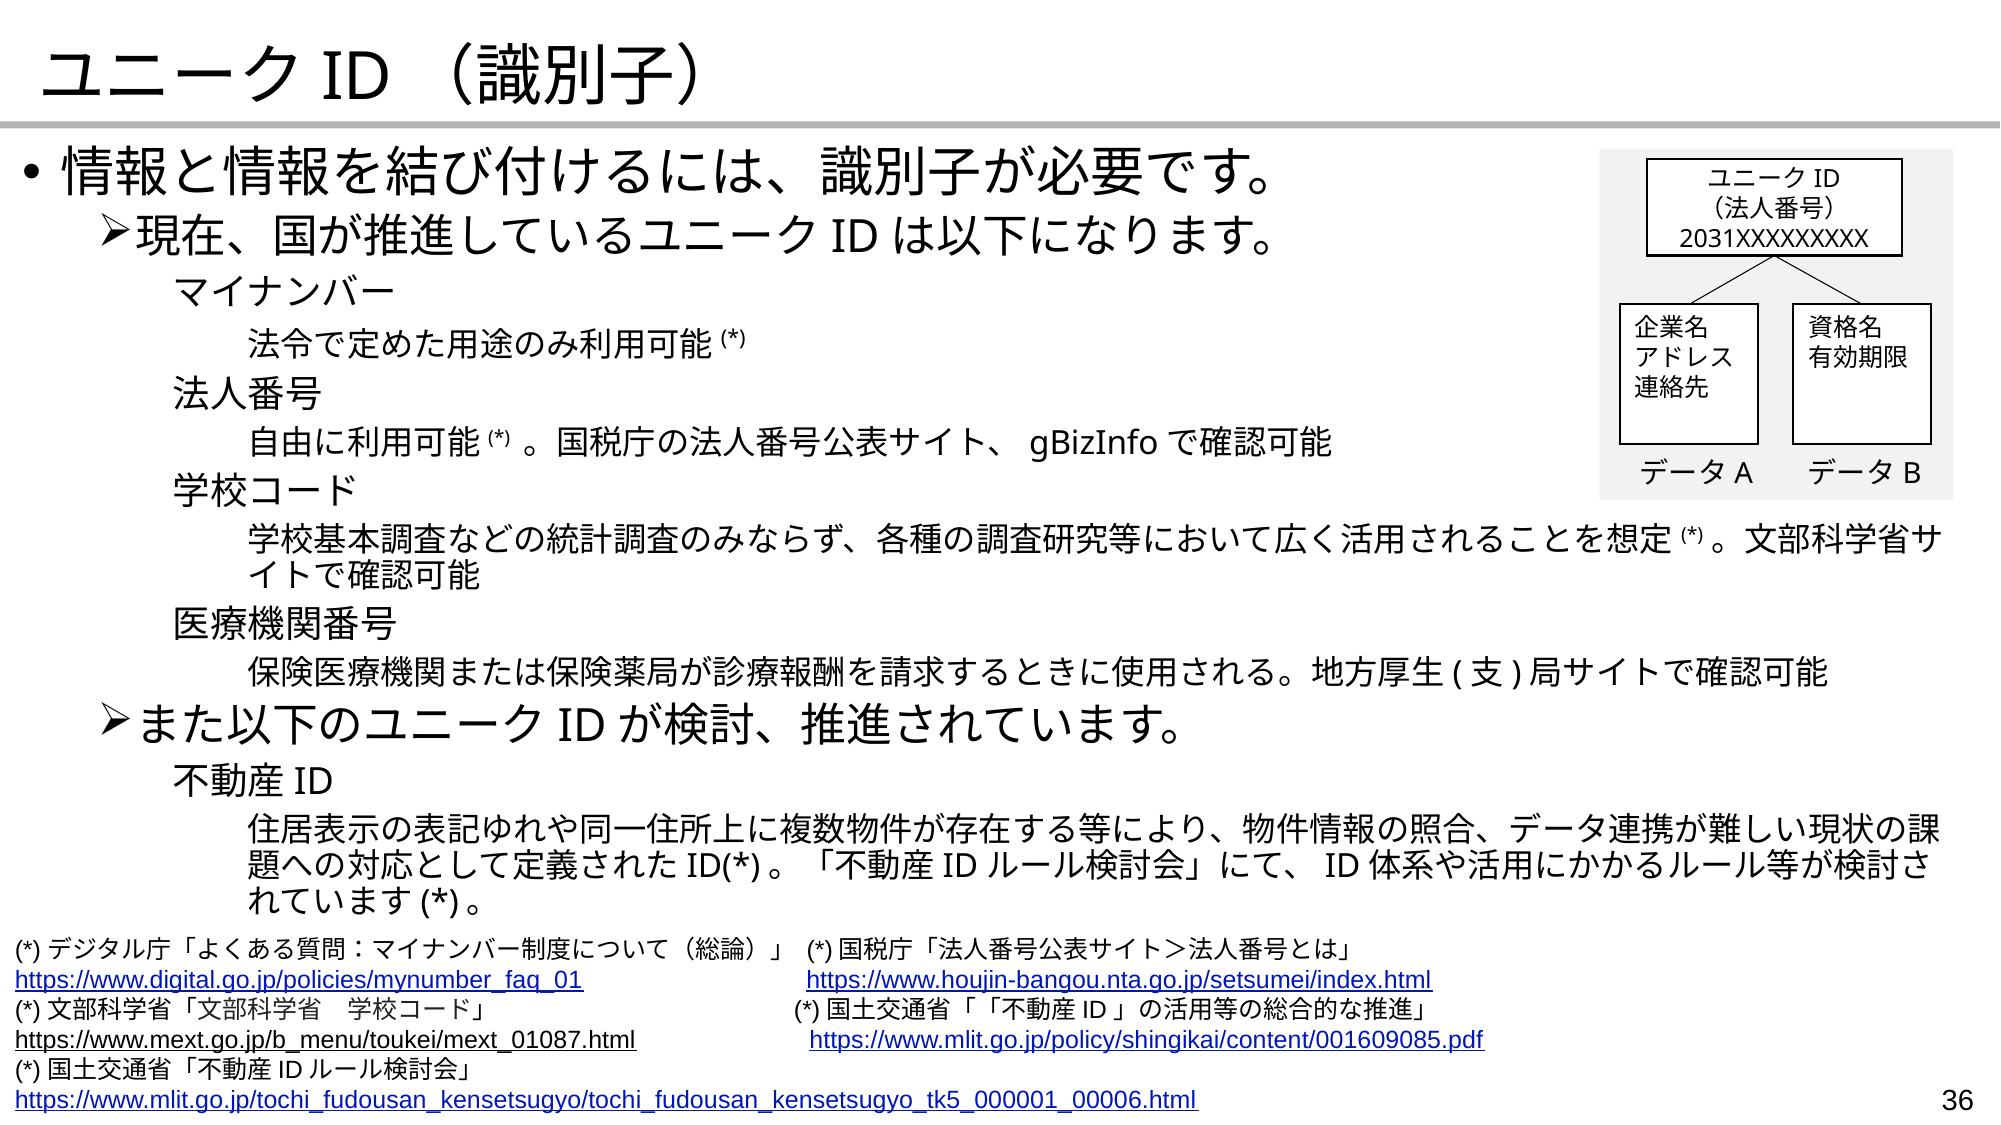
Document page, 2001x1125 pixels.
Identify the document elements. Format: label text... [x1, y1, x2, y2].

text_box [1599, 149, 1954, 500]
text_box ユニークID（識別子） [23, 34, 1910, 121]
text_box 情報と情報を結び付けるには、識別子が必要です。 現在、国が推進しているユニークIDは以下になります。 マイナンバー 法令で定めた用途のみ利用可能(*) 法人番号 自由に利用可能(*) 。国税庁の法人番号公表サイト、gBizInfoで確認可能 学校コード 学校基本調査などの統計調査のみならず、各種の調査研究等において広く活用されることを想定(*)。文部科学省サイトで確認可能 医療機関番号 保険医療機関または保険薬局が診療報酬を請求するときに使用される。地方厚生(支)局サイトで確認可能 また以下のユニークIDが検討、推進されています。 不動産ID 住居表示の表記ゆれや同一住所上に複数物件が存在する等により、物件情報の照合、データ連携が難しい現状の課題への対応として定義されたID(*)。「不動産IDルール検討会」にて、ID体系や活用にかかるルール等が検討されています(*)。 [7, 137, 1969, 926]
text_box (*)デジタル庁「よくある質問：マイナンバー制度について（総論）」 (*)国税庁「法人番号公表サイト＞法人番号とは」 https://www.digital.go.jp/policies/mynumber_faq_01 https://www.houjin-bangou.nta.go.jp/setsumei/index.html (*)文部科学省「文部科学省 学校コード」 (*)国土交通省「「不動産ID」の活用等の総合的な推進」 https://www.mext.go.jp/b_menu/toukei/mext_01087.html https://www.mlit.go.jp/policy/shingikai/content/001609085.pdf (*)国土交通省「不動産IDルール検討会」 https://www.mlit.go.jp/tochi_fudousan_kensetsugyo/tochi_fudousan_kensetsugyo_tk5_000001_00006.html [0, 926, 1989, 1125]
